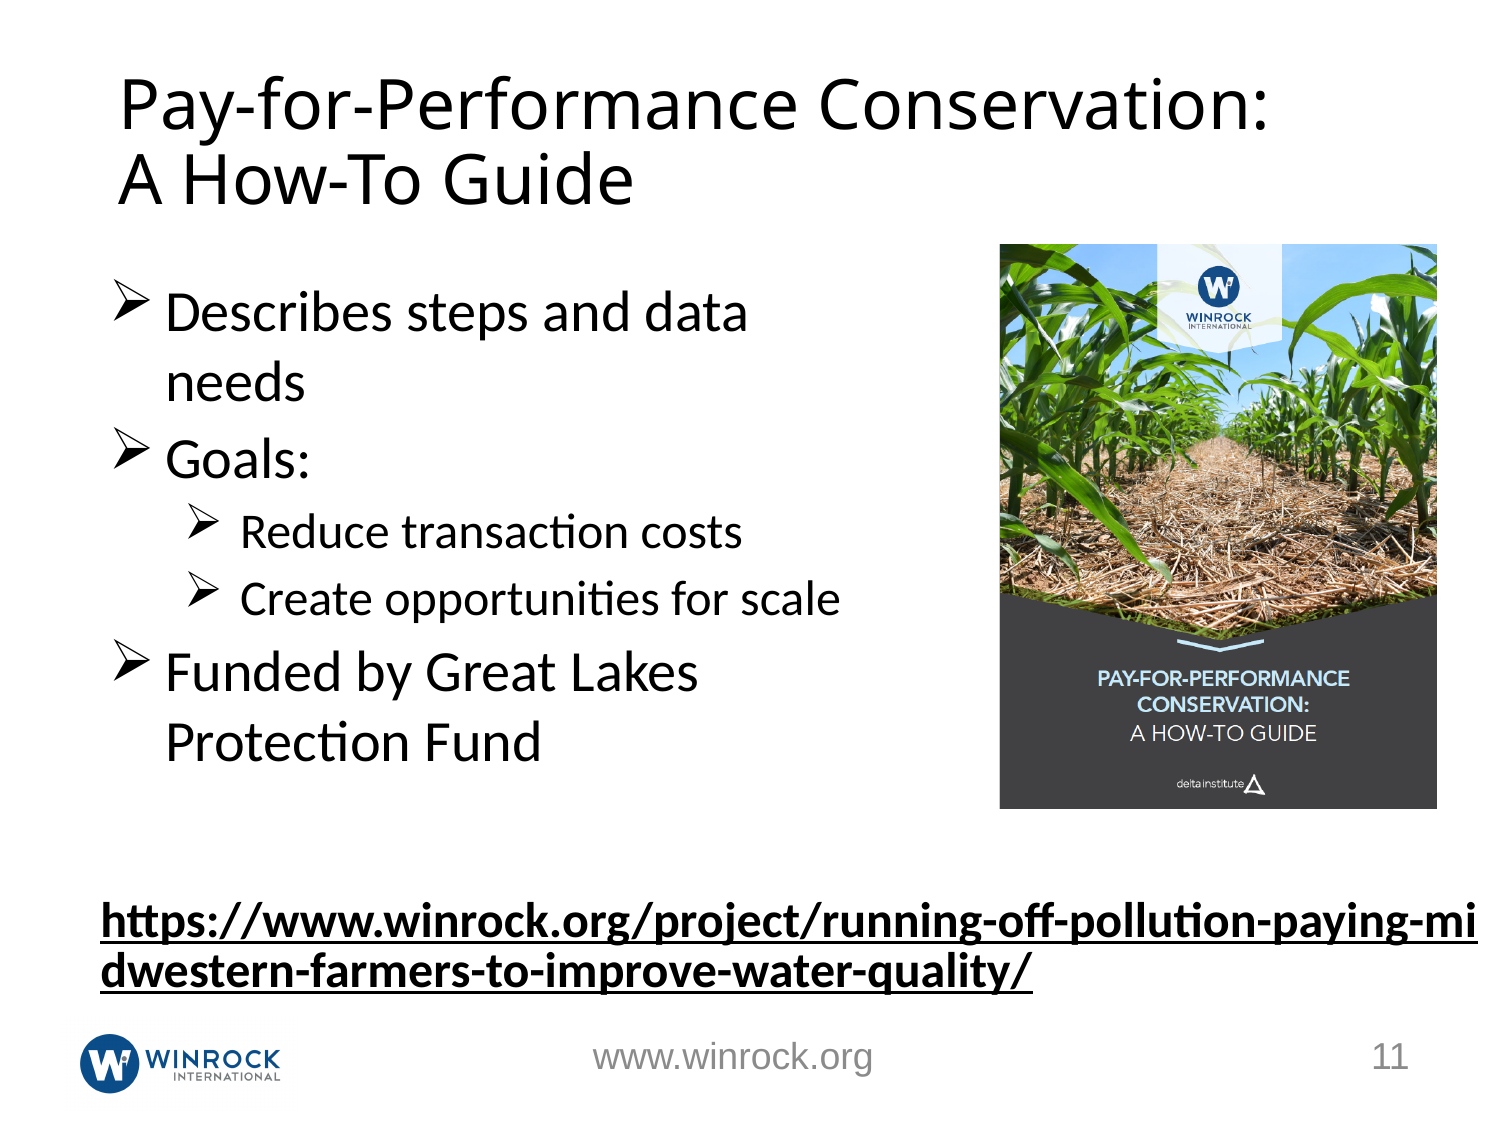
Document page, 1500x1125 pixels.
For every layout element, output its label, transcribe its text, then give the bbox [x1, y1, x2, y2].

footer www.winrock.org [577, 1024, 1053, 1103]
list Describes steps and data needs Goals: Reduce transaction costs Create opportunities for scale Funded by Great Lakes Protection Fund [75, 265, 898, 809]
text_box https://www.winrock.org/project/running-off-pollution-paying-midwestern-farmers-to-improve-water-quality/ [85, 879, 1500, 1015]
slide_number 11 [1074, 1024, 1425, 1103]
title Pay-for-Performance Conservation: A How-To Guide [103, 59, 1452, 229]
picture [999, 244, 1437, 809]
picture [62, 1016, 298, 1111]
